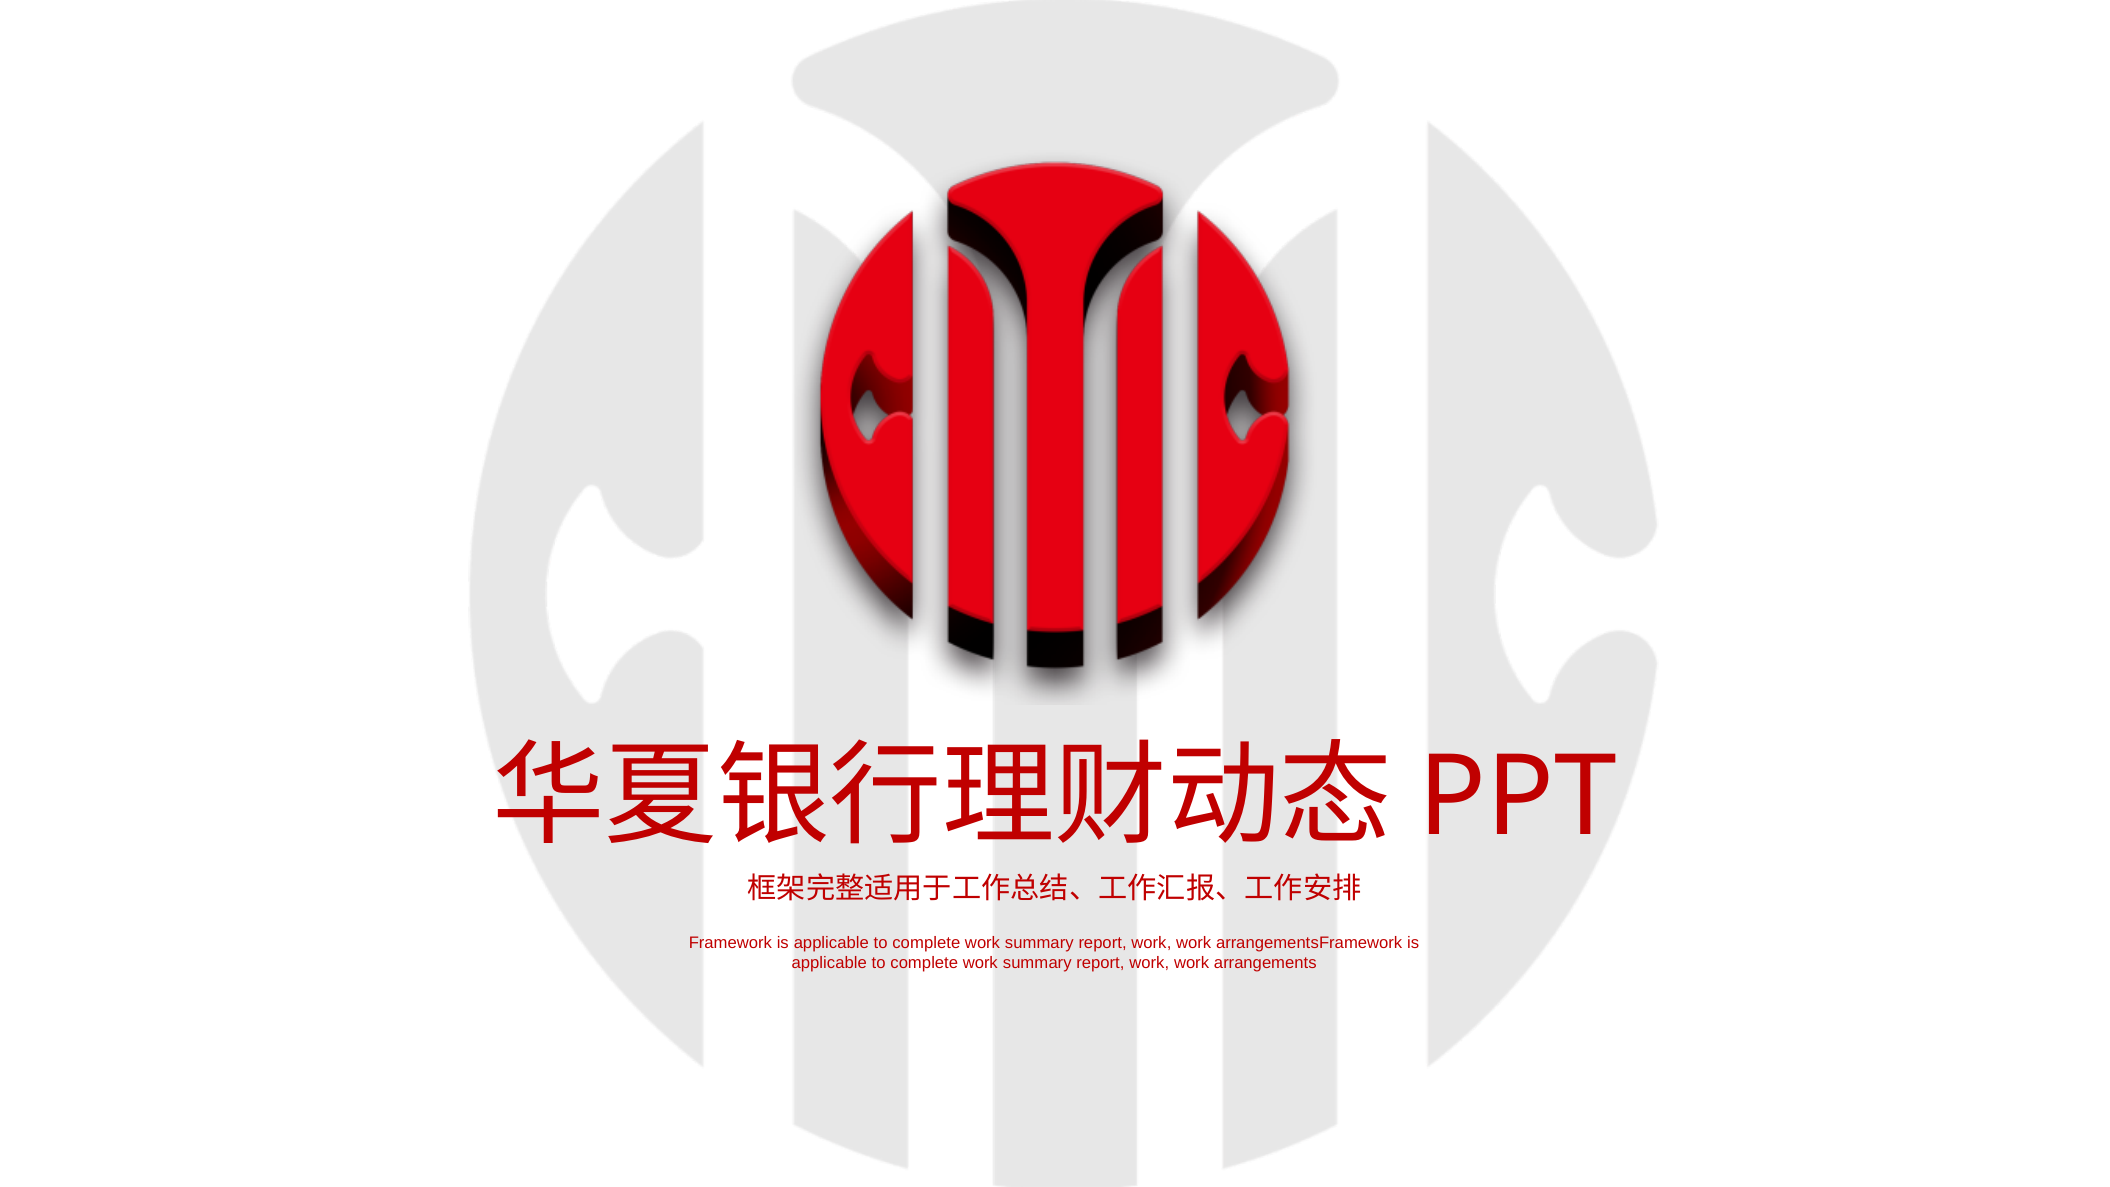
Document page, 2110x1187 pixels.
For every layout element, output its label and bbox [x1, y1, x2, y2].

picture [436, 0, 1690, 1187]
